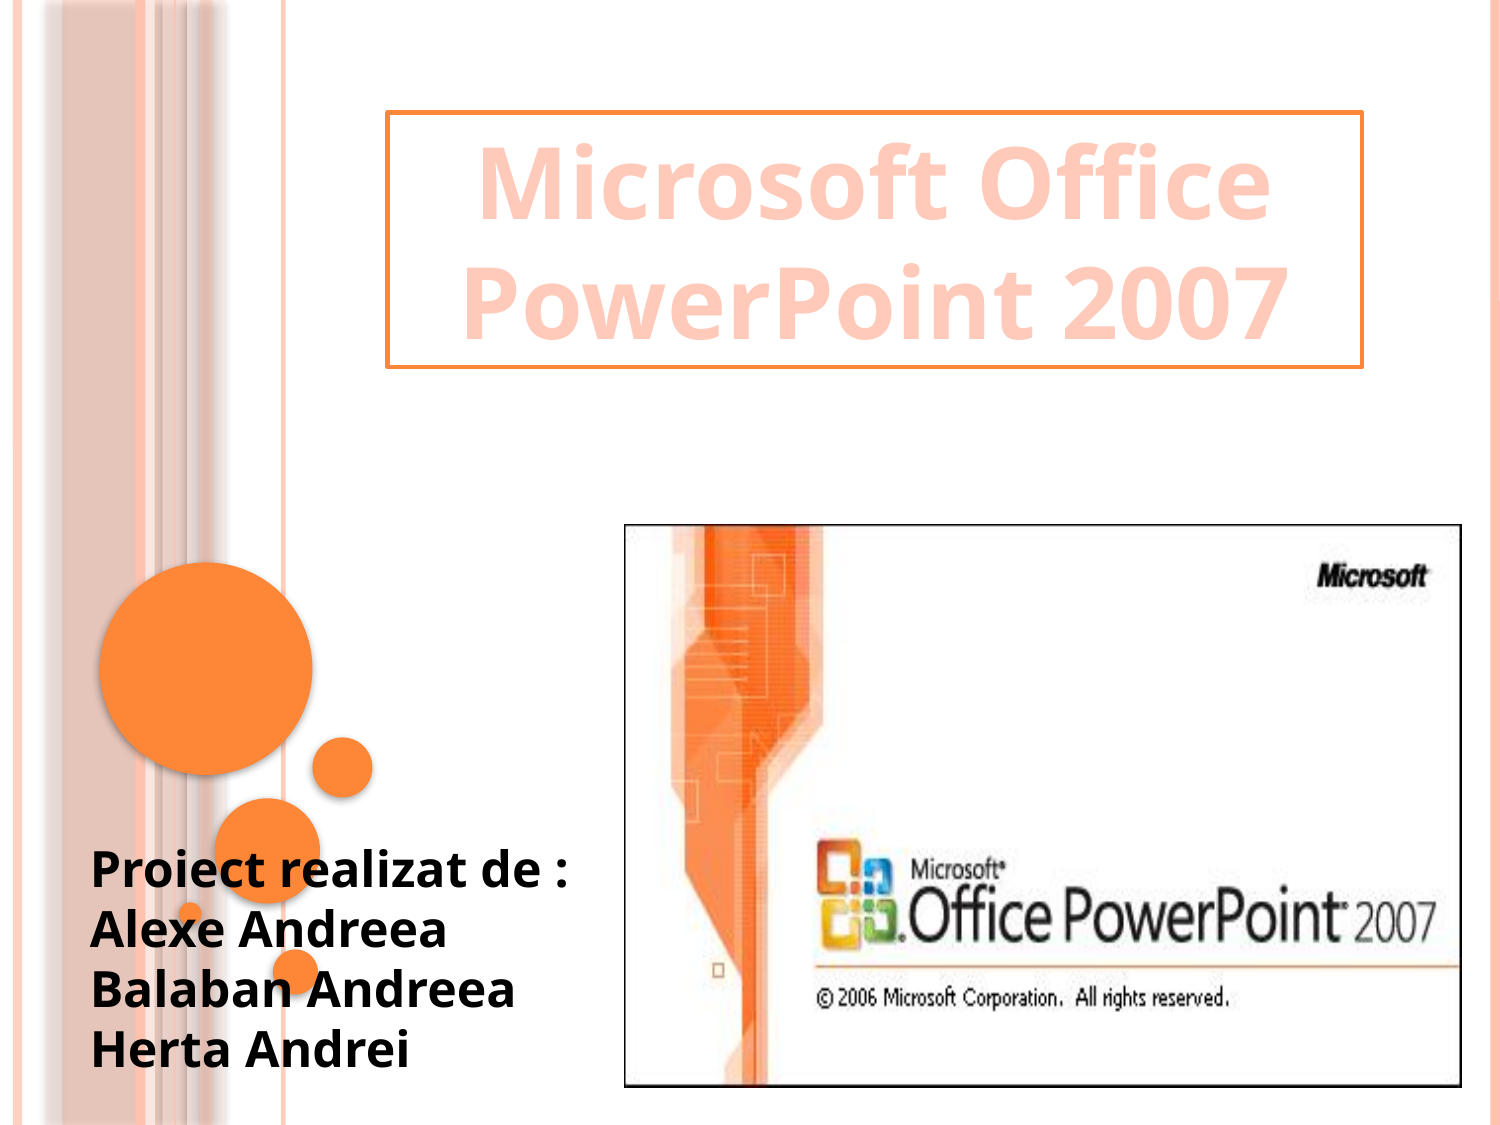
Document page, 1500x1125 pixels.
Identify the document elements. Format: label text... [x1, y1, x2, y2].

text_box Proiect realizat de : Alexe Andreea Balaban Andreea Herta Andrei [75, 829, 618, 1085]
text_box Microsoft Office PowerPoint 2007 [385, 110, 1364, 369]
picture [624, 524, 1463, 1088]
